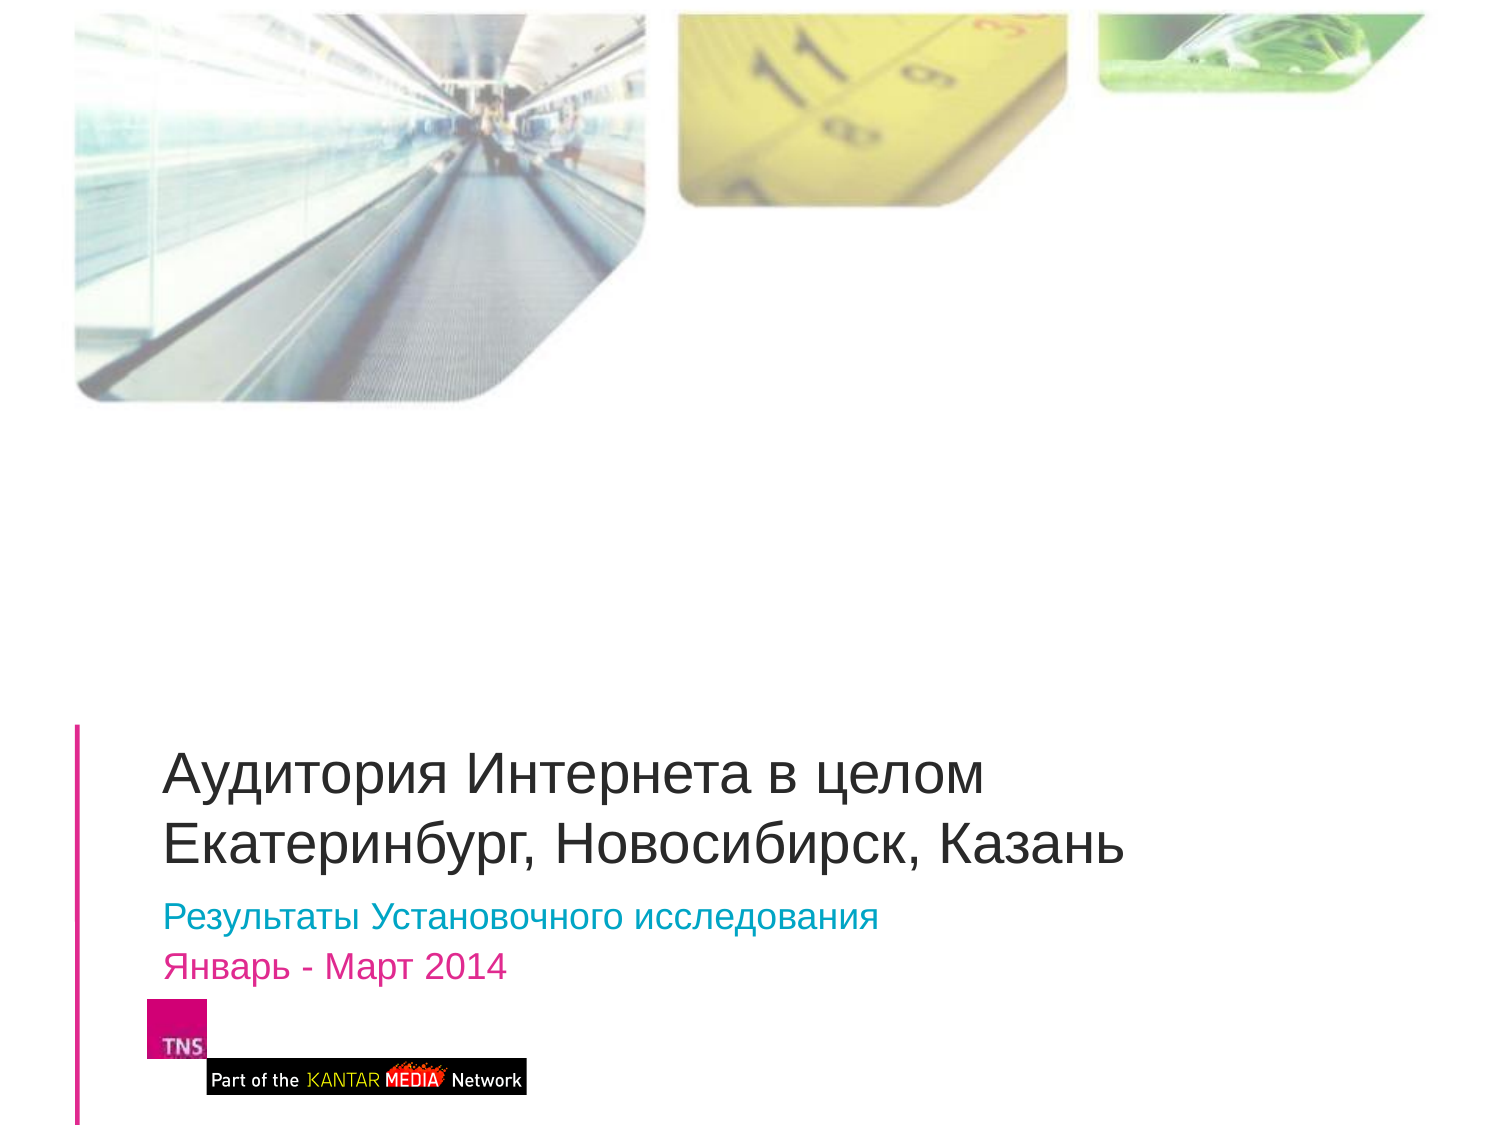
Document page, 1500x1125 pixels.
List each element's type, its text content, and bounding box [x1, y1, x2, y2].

subtitle Результаты Установочного исследования [147, 892, 1339, 985]
picture [0, 0, 1500, 1095]
title Аудитория Интернета в целом Екатеринбург, Новосибирск, Казань [147, 727, 1423, 970]
text_box Январь - Март 2014 [147, 934, 1247, 993]
